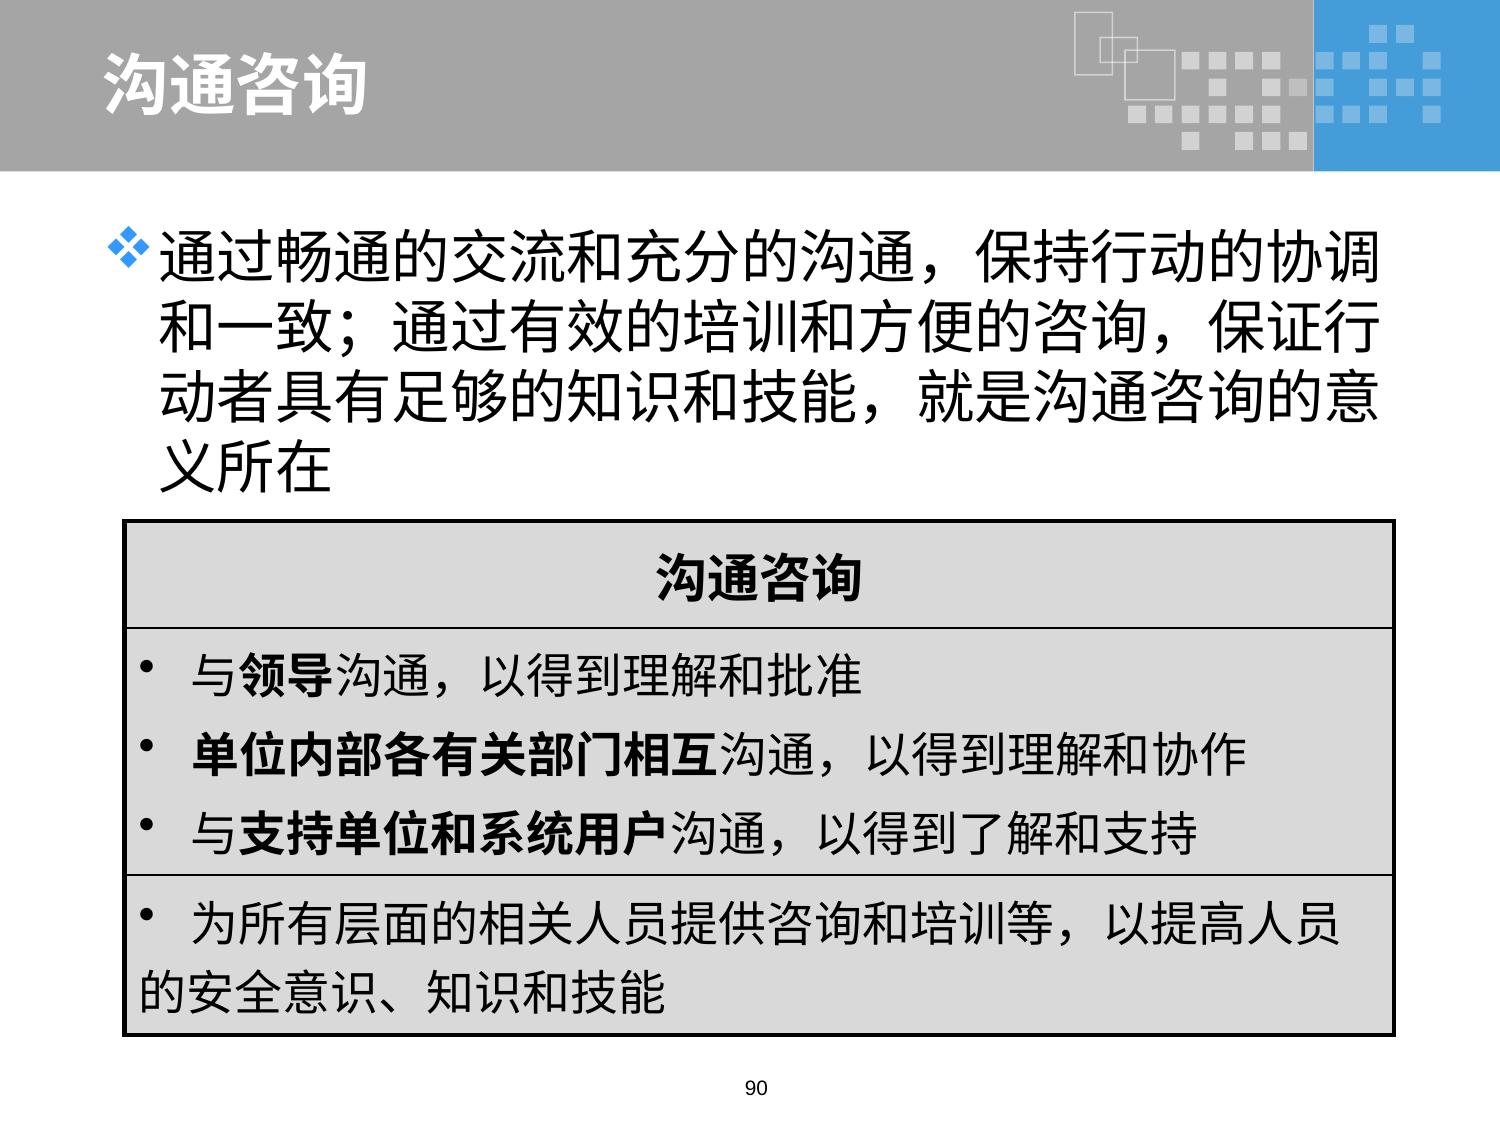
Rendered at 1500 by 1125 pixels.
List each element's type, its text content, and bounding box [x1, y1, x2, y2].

table_cell 为所有层面的相关人员提供咨询和培训等，以提高人员的安全意识、知识和技能 [127, 876, 1392, 1033]
table_header 沟通咨询 [127, 523, 1392, 627]
table_cell 与领导沟通，以得到理解和批准 单位内部各有关部门相互沟通，以得到理解和协作 与支持单位和系统用户沟通，以得到了解和支持 [127, 629, 1392, 874]
list 通过畅通的交流和充分的沟通，保持行动的协调和一致；通过有效的培训和方便的咨询，保证行动者具有足够的知识和技能，就是沟通咨询的意义所在 [87, 212, 1432, 1050]
slide_number 90 [687, 1066, 826, 1111]
title 沟通咨询 [87, 42, 1252, 123]
